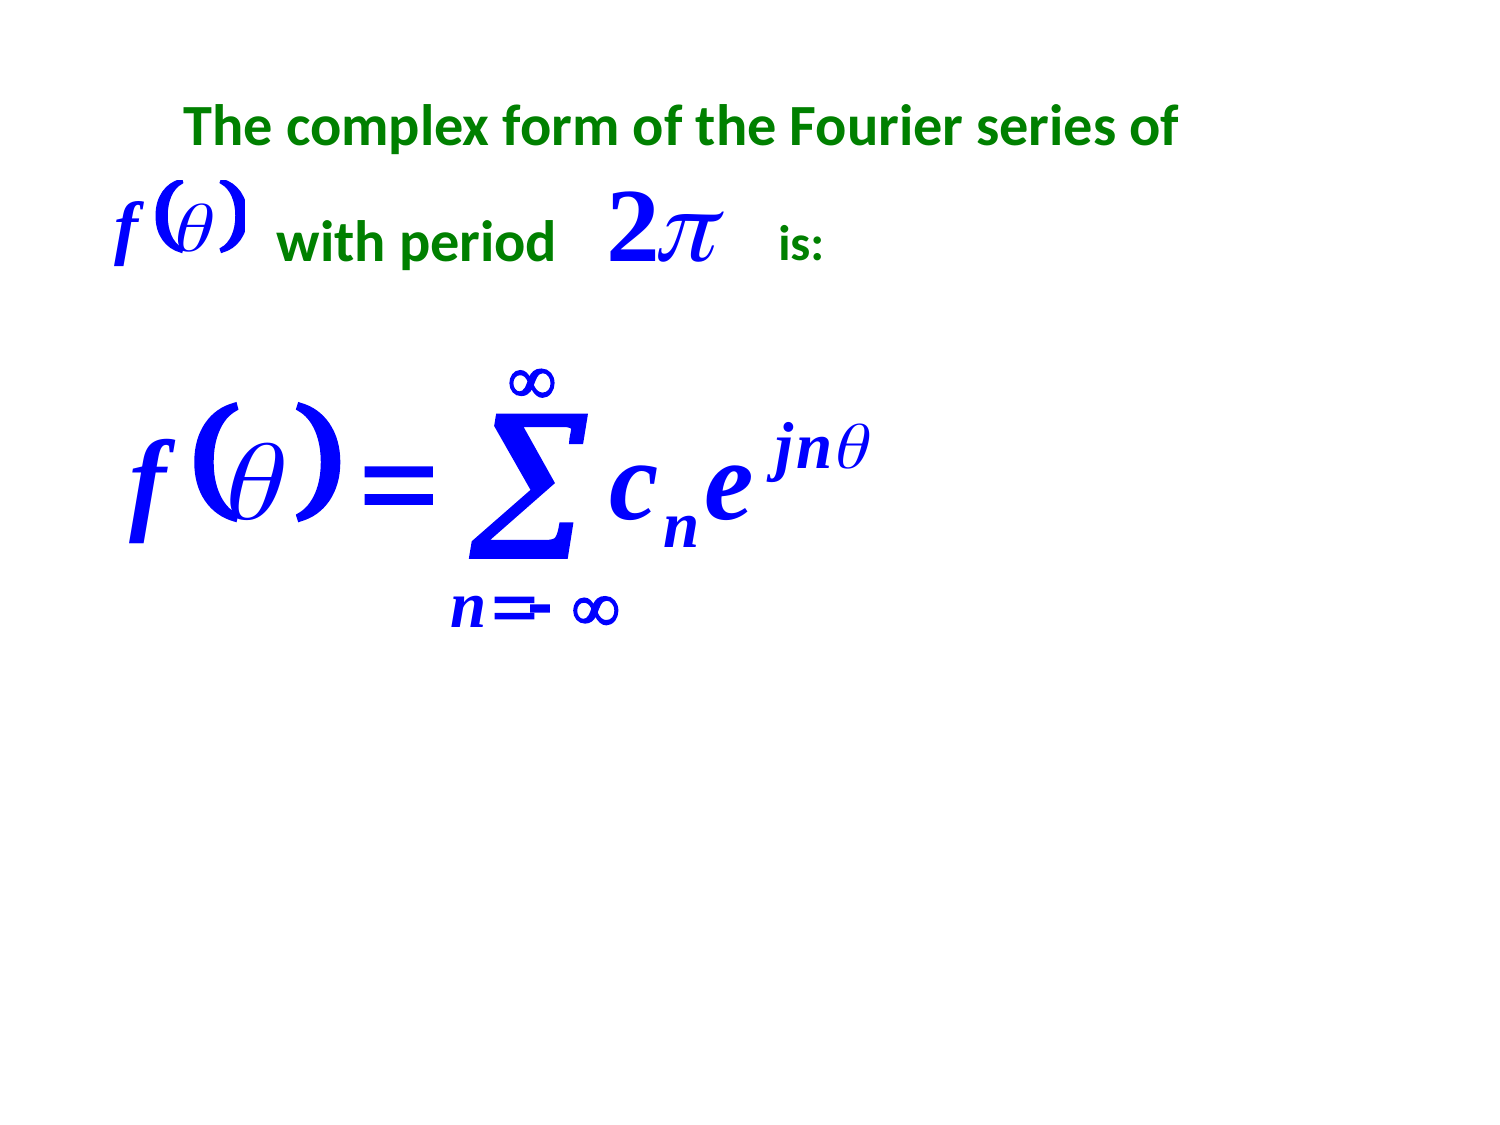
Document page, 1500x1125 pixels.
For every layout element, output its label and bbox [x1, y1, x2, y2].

text_box [89, 328, 896, 646]
text_box [89, 79, 1288, 282]
